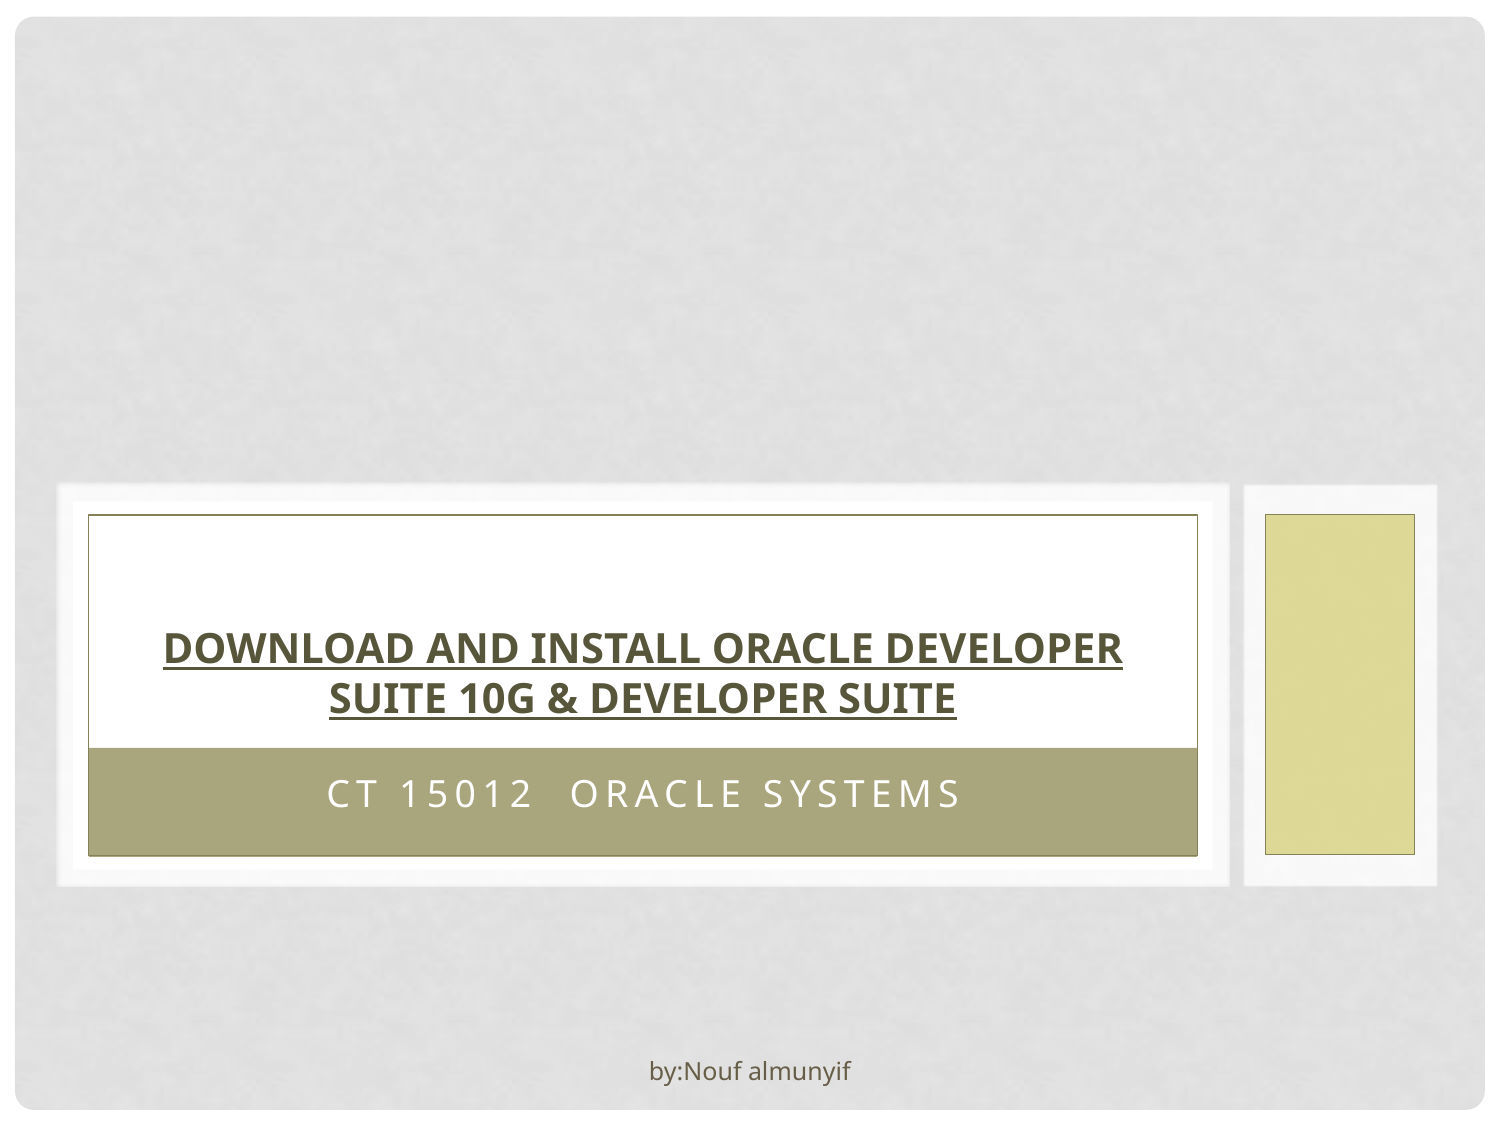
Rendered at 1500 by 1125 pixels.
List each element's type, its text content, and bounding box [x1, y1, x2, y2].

footer by:Nouf almunyif [512, 1042, 988, 1103]
title Download and install Oracle Developer Suite 10g & Developer suite [99, 529, 1187, 730]
subtitle CT 15012 Oracle systems [105, 762, 1181, 838]
